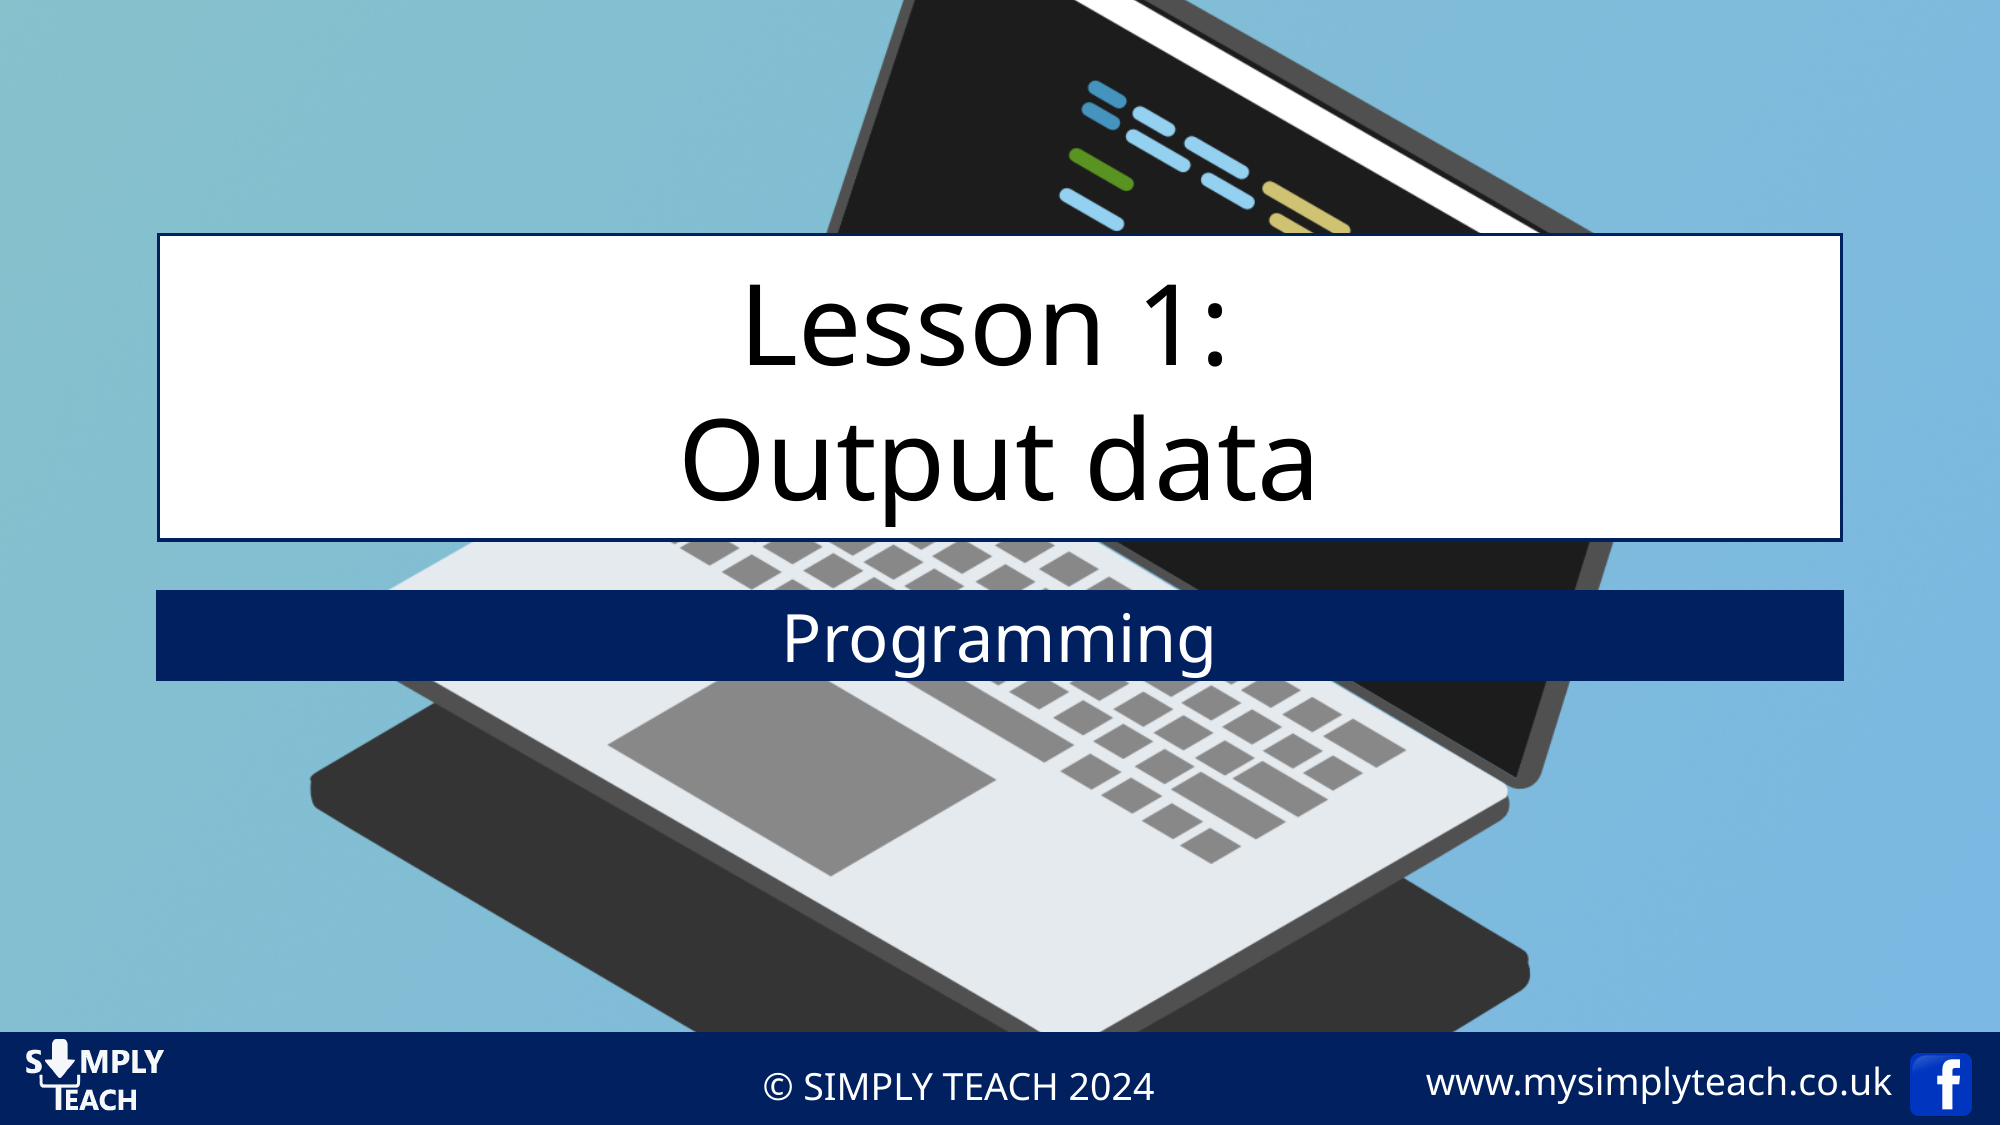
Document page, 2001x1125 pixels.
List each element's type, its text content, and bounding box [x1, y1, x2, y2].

picture [1907, 1050, 1976, 1119]
text_box [0, 1032, 2000, 1125]
text_box www.mysimplyteach.co.uk [1411, 1050, 1907, 1111]
text_box Lesson 1: Output data [157, 234, 1843, 541]
text_box Programming [157, 591, 1843, 680]
picture [15, 1033, 182, 1122]
picture [0, 0, 2000, 1032]
text_box © SIMPLY TEACH 2024 [621, 1055, 1296, 1115]
